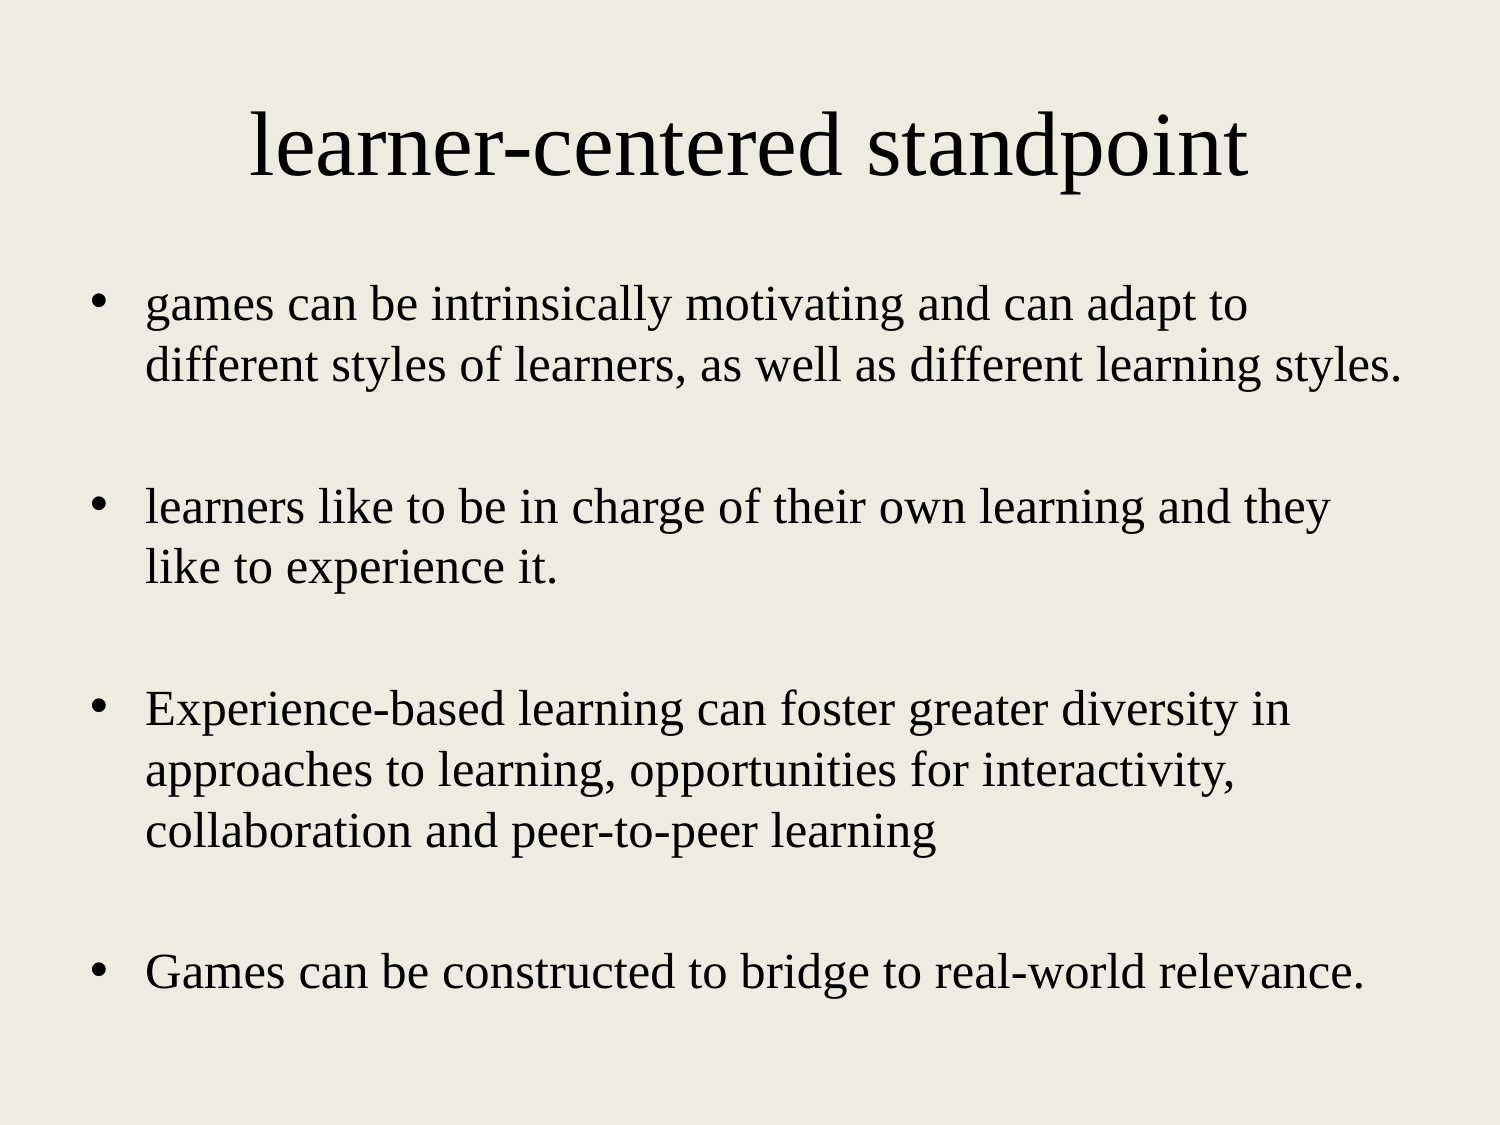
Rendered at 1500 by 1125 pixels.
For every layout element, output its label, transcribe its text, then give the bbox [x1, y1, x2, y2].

list games can be intrinsically motivating and can adapt to different styles of learners, as well as different learning styles. learners like to be in charge of their own learning and they like to experience it. Experience-based learning can foster greater diversity in approaches to learning, opportunities for interactivity, collaboration and peer-to-peer learning Games can be constructed to bridge to real-world relevance. [75, 262, 1425, 1038]
title learner-centered standpoint [75, 45, 1425, 233]
